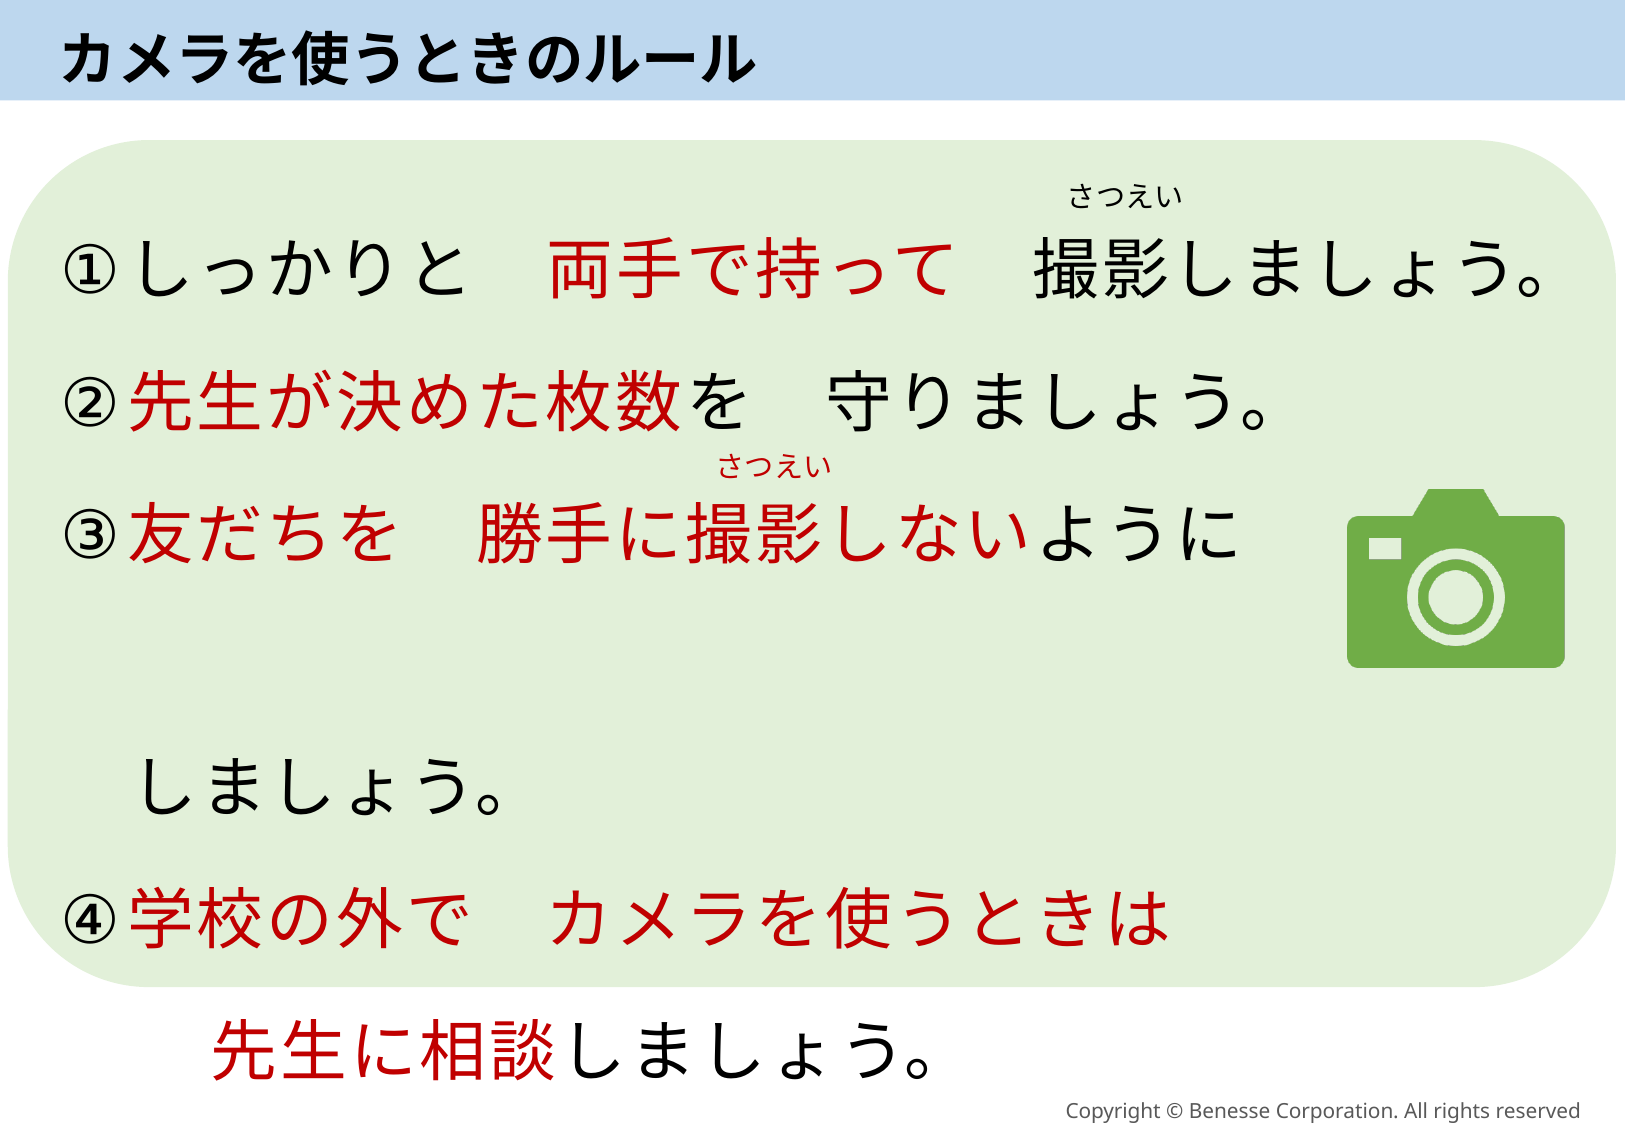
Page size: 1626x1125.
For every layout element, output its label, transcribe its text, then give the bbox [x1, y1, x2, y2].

text_box さつえい [701, 440, 855, 491]
text_box しっかりと 両手で持って 撮影しましょう。 先生が決めた枚数を 守りましょう。 友だちを 勝手に撮影しないように しましょう。 学校の外で カメラを使うときは 先生に相談しましょう。 [7, 140, 1616, 988]
picture [1325, 448, 1586, 708]
title カメラを使うときのルール [0, 0, 1625, 101]
text_box さつえい [1052, 170, 1206, 221]
